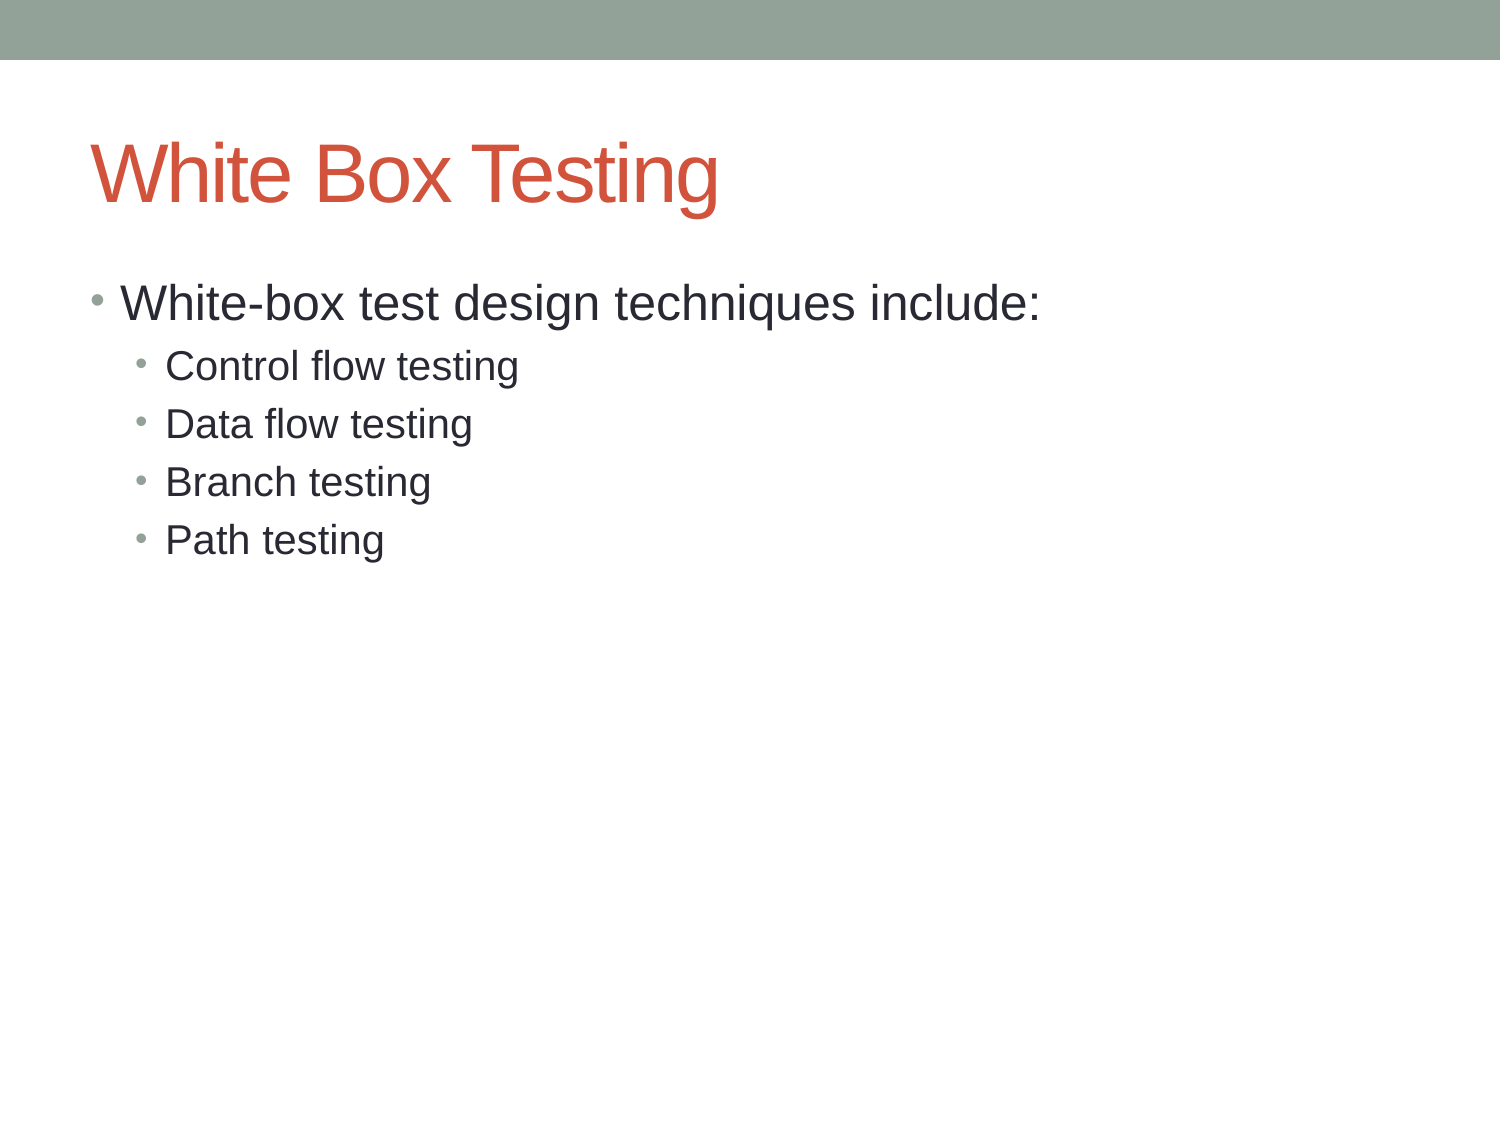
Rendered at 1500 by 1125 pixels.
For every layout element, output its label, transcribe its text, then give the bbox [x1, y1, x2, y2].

list White-box test design techniques include: Control flow testing Data flow testing Branch testing Path testing [75, 262, 1425, 1063]
title White Box Testing [75, 87, 1425, 250]
